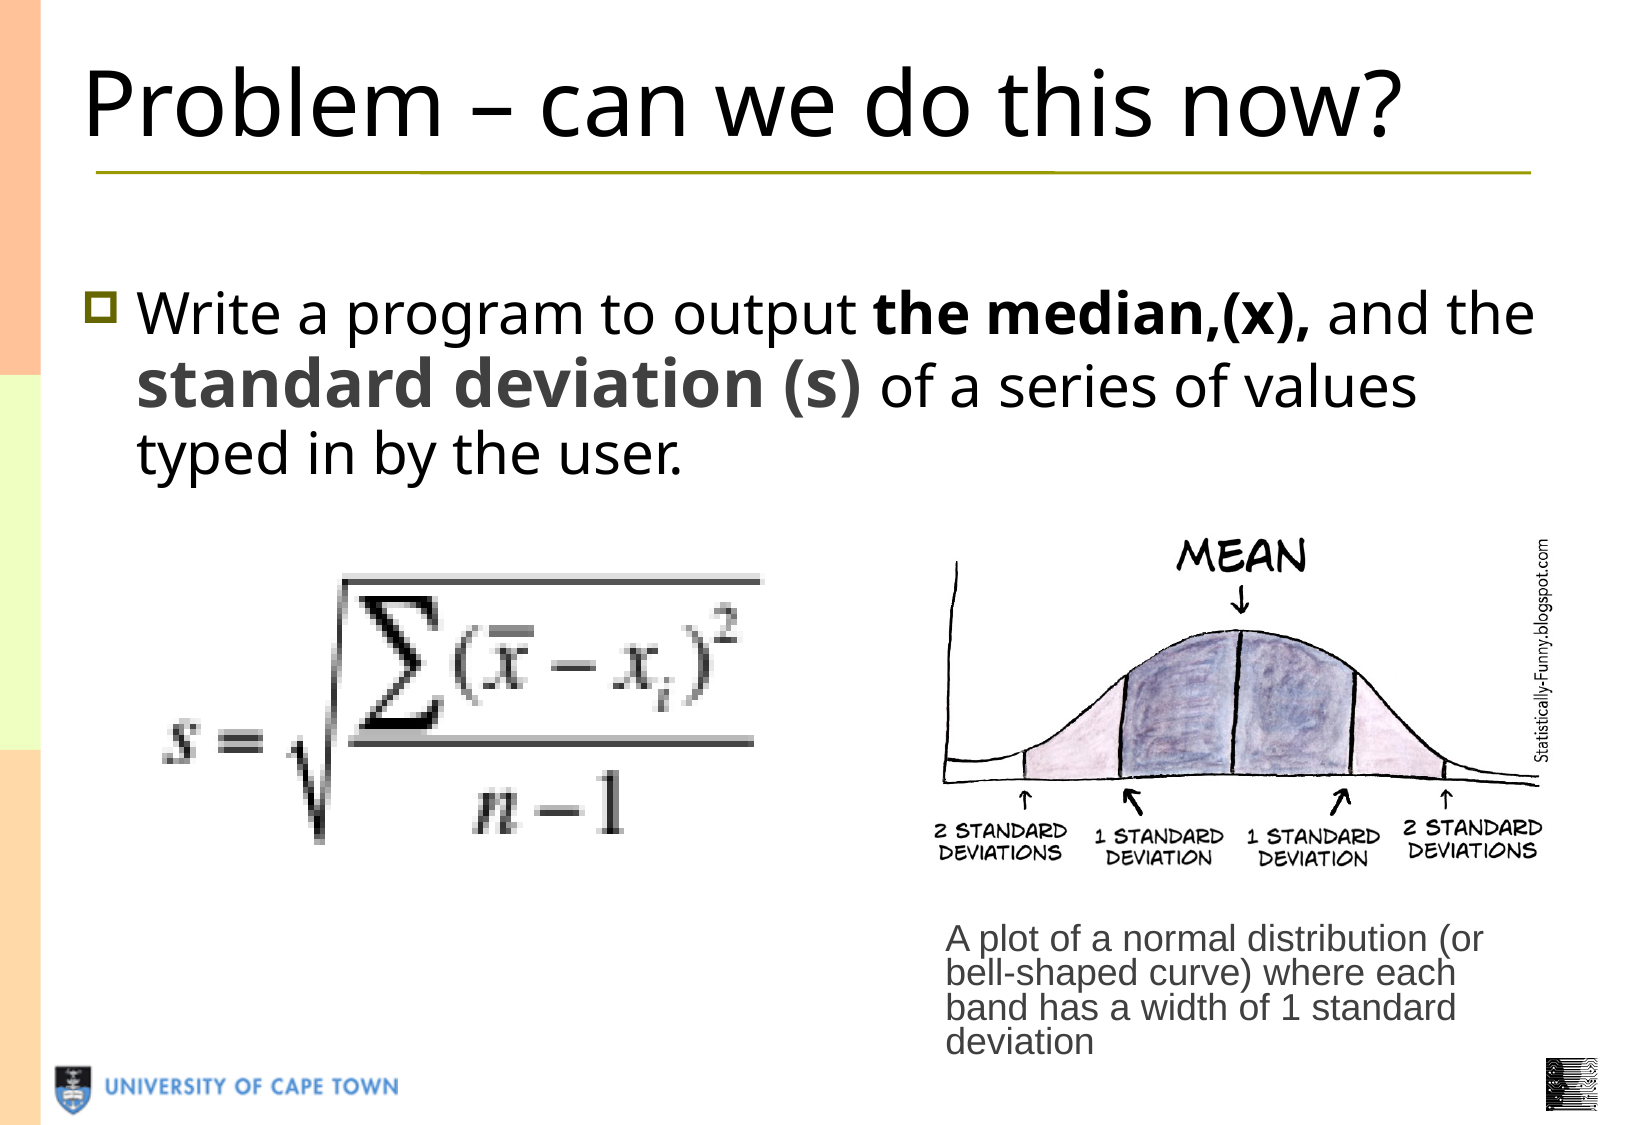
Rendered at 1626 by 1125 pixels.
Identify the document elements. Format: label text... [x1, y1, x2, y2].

picture [1546, 1058, 1598, 1111]
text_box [150, 562, 767, 852]
text_box A plot of a normal distribution (or bell-shaped curve) where each band has a width of 1 standard deviation [930, 916, 1557, 1069]
text_box [824, 586, 1444, 896]
list Write a program to output the median,(x), and the standard deviation (s) of a series of values typed in by the user. [81, 196, 1543, 516]
picture [44, 1048, 398, 1125]
title Problem – can we do this now? [81, 36, 1543, 165]
picture [918, 526, 1561, 882]
